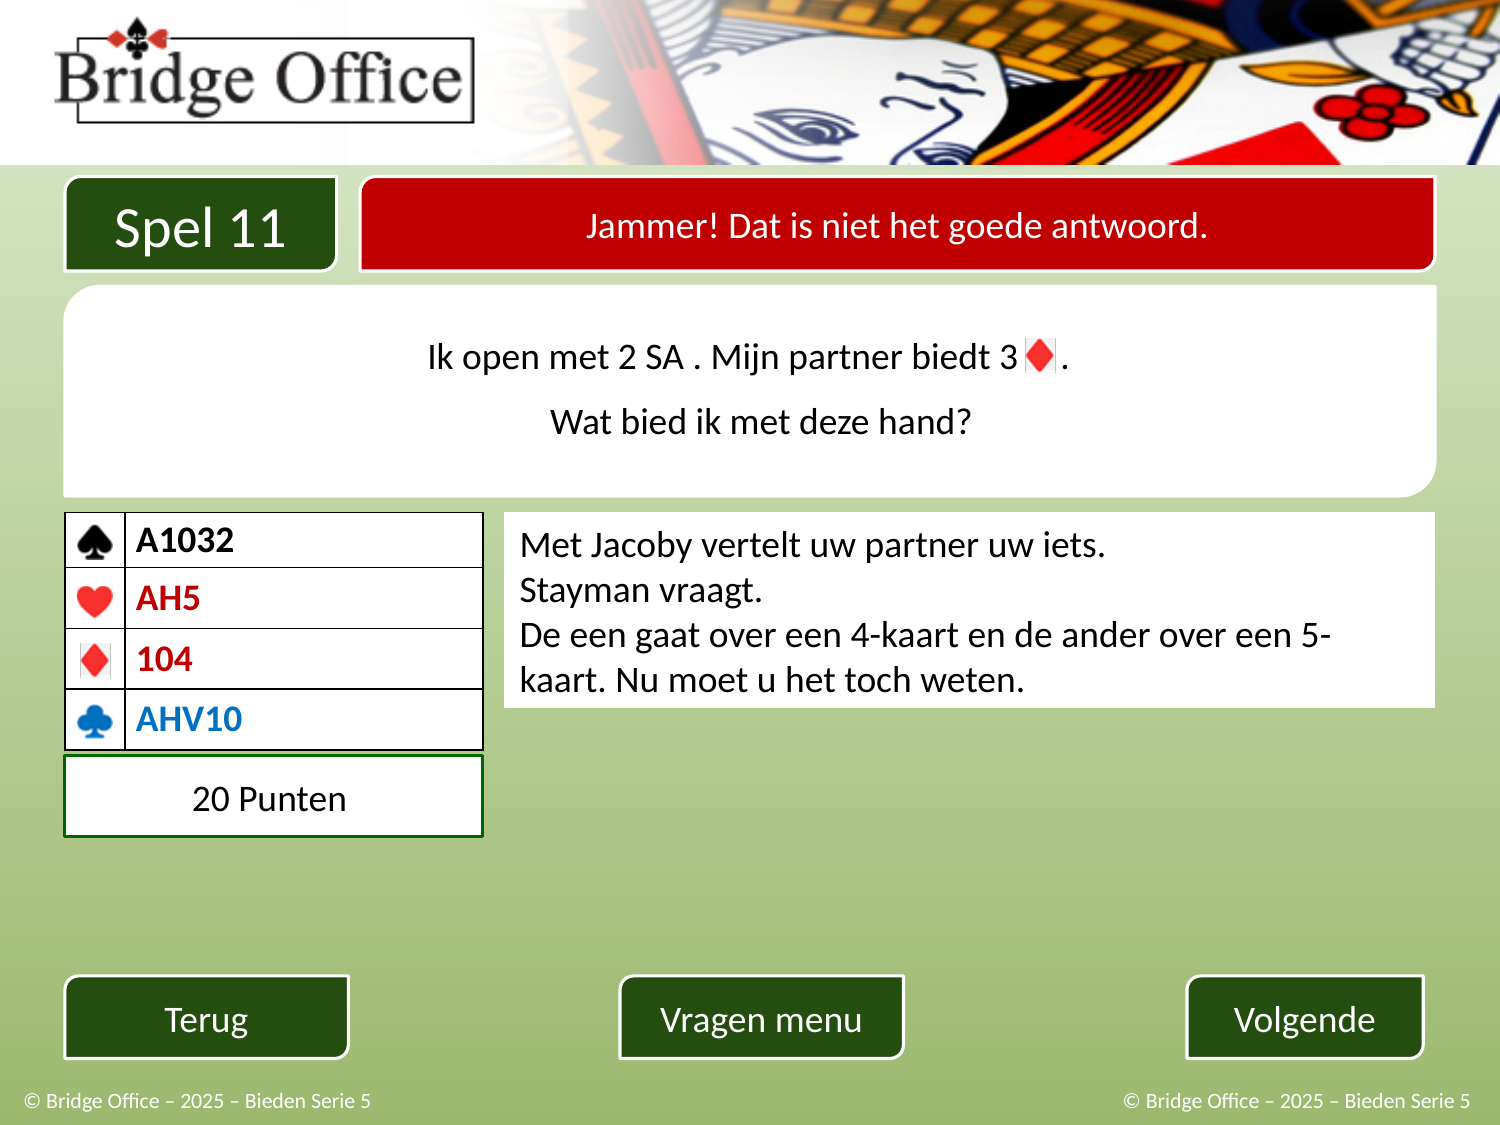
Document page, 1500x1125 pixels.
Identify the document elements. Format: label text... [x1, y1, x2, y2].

text_box Ik open met 2 SA . Mijn partner biedt 3 . [394, 324, 1104, 385]
table_cell AHV10 [126, 690, 482, 749]
table_cell [66, 690, 124, 749]
text_box Spel 11 [63, 179, 339, 273]
text_box © Bridge Office – 2025 – Bieden Serie 5 [1107, 1079, 1500, 1121]
text_box Jammer! Dat is niet het goede antwoord. [358, 179, 1437, 273]
table_cell 104 [126, 629, 482, 688]
picture [77, 585, 114, 618]
text_box Terug [63, 974, 350, 1061]
text_box [63, 284, 1437, 498]
text_box Met Jacoby vertelt uw partner uw iets. Stayman vraagt. De een gaat over een 4-kaart en de ander over een 5-kaart. Nu moet u het toch weten. [504, 512, 1435, 708]
picture [1022, 338, 1059, 374]
text_box © Bridge Office – 2025 – Bieden Serie 5 [8, 1079, 393, 1121]
text_box Wat bied ik met deze hand? [528, 389, 995, 450]
table_cell AH5 [126, 568, 482, 628]
text_box Volgende [1185, 974, 1425, 1061]
table_header A1032 [126, 513, 482, 567]
table_cell [66, 629, 124, 688]
table_header [66, 513, 124, 567]
text_box Vragen menu [618, 974, 906, 1061]
picture [77, 643, 114, 679]
picture [0, 0, 1500, 166]
table_cell [66, 568, 124, 628]
picture [77, 703, 114, 740]
picture [77, 524, 114, 561]
text_box 20 Punten [63, 754, 484, 838]
